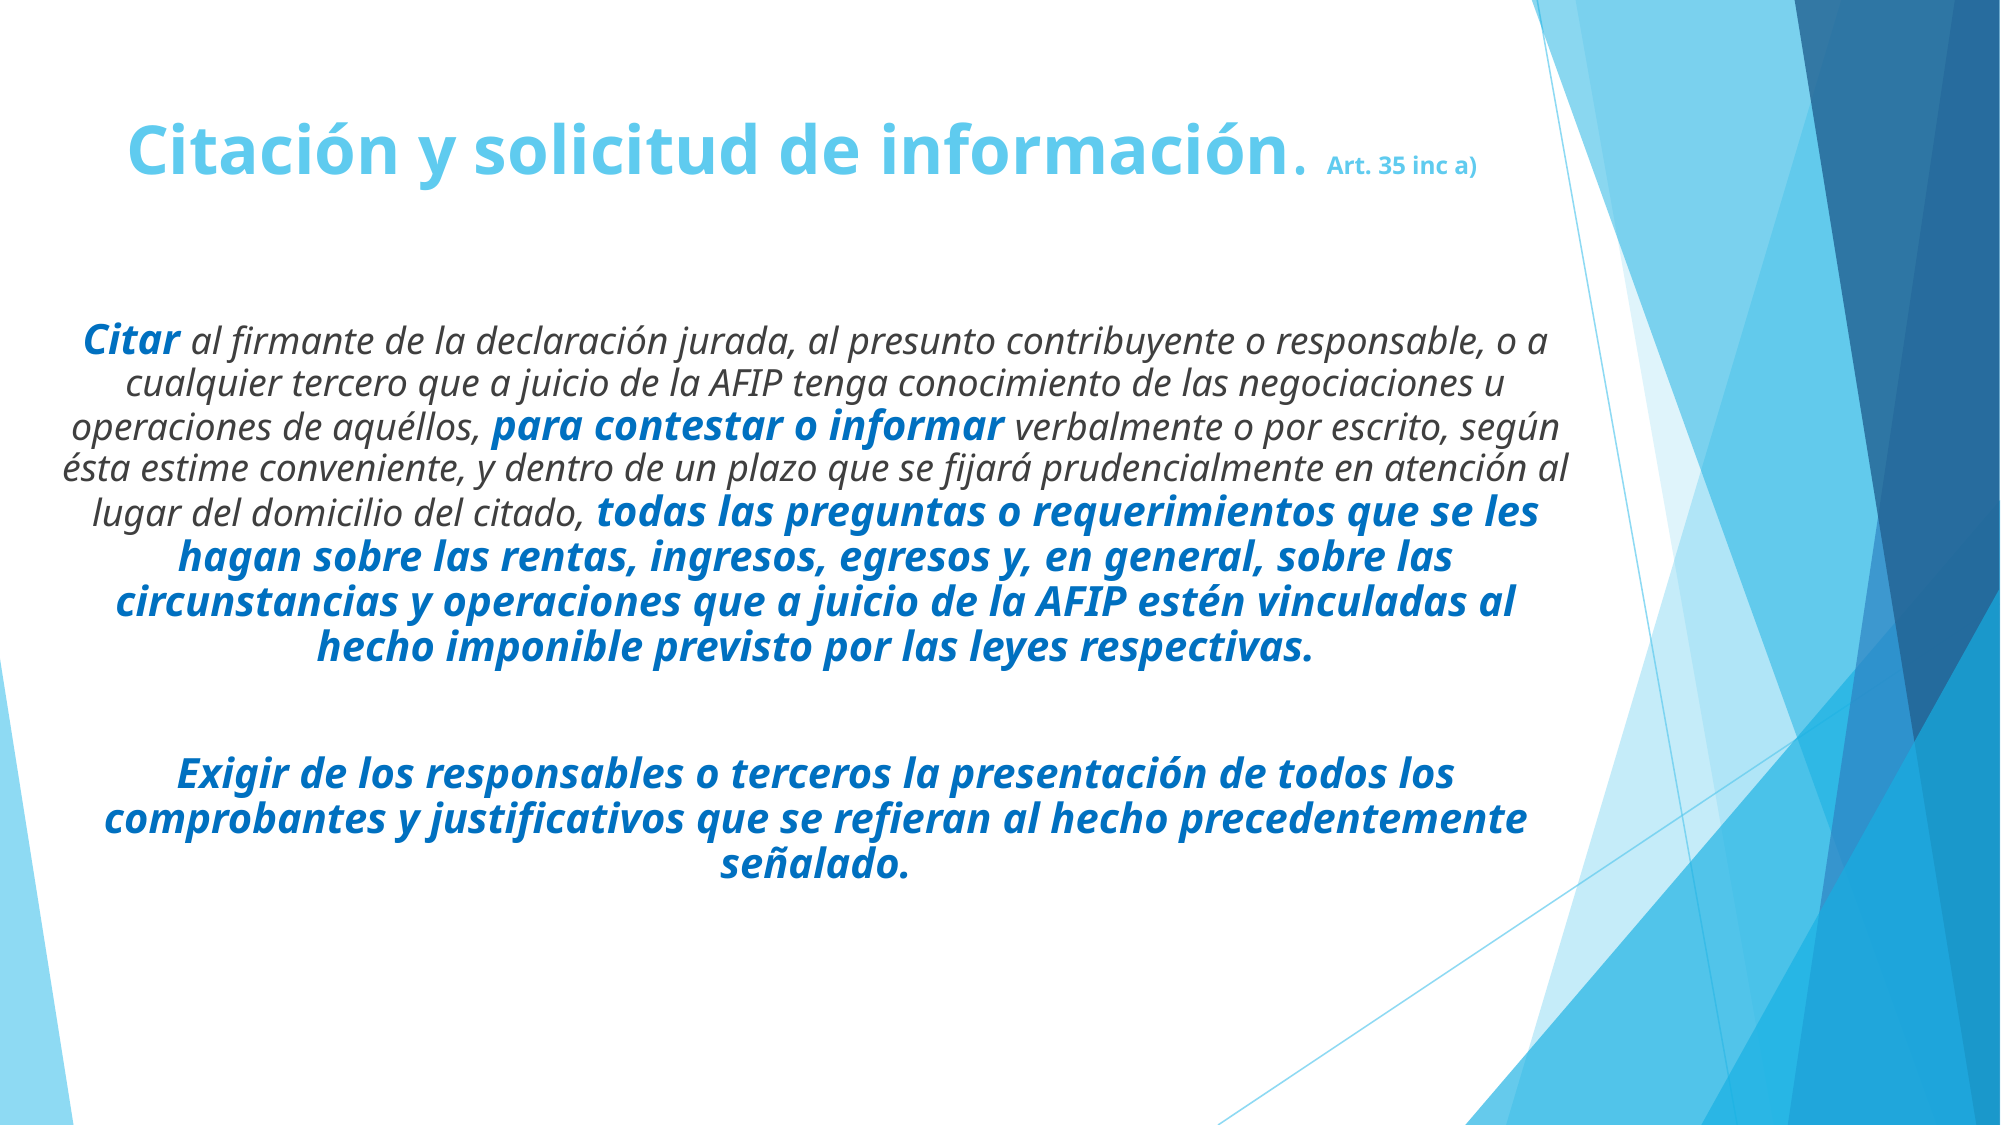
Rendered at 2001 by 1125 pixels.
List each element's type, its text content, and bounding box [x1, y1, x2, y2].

title Citación y solicitud de información. Art. 35 inc a) [111, 99, 1522, 222]
list Citar al firmante de la declaración jurada, al presunto contribuyente o responsable, o a cualquier tercero que a juicio de la AFIP tenga conocimiento de las negociaciones u operaciones de aquéllos, para contestar o informar verbalmente o por escrito, según ésta estime conveniente, y dentro de un plazo que se fijará prudencialmente en atención al lugar del domicilio del citado, todas las preguntas o requerimientos que se les hagan sobre las rentas, ingresos, egresos y, en general, sobre las circunstancias y operaciones que a juicio de la AFIP estén vinculadas al hecho imponible previsto por las leyes respectivas. Exigir de los responsables o terceros la presentación de todos los comprobantes y justificativos que se refieran al hecho precedentemente señalado. [42, 245, 1590, 983]
